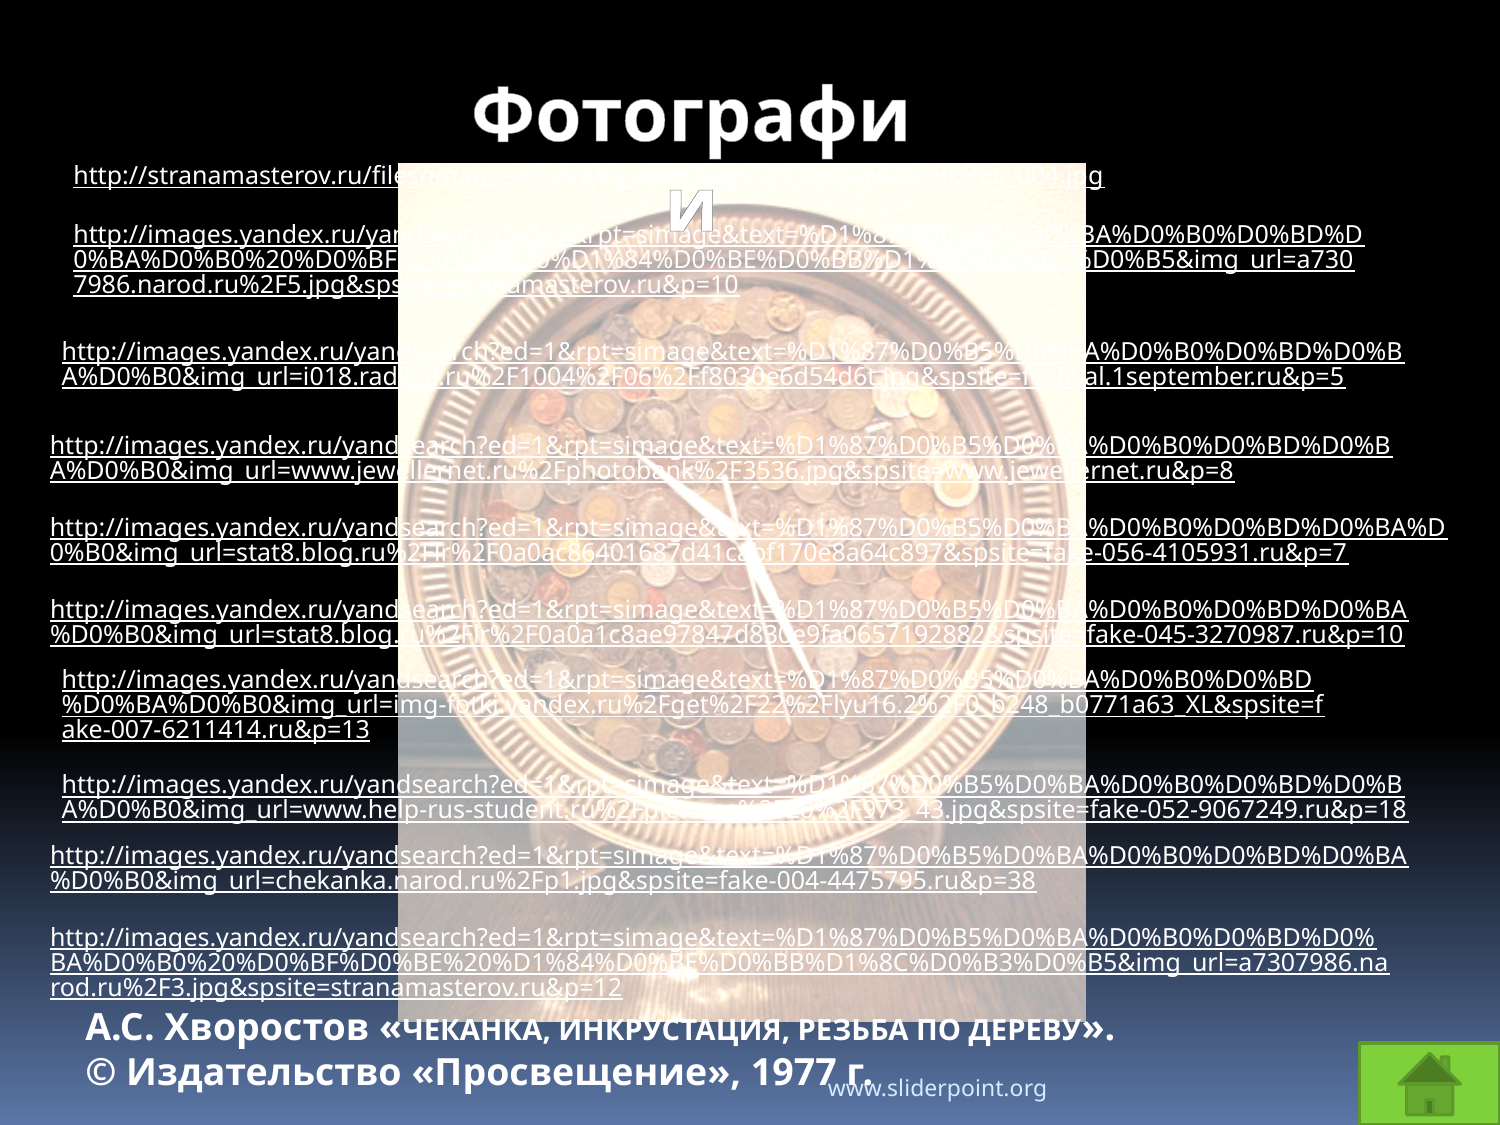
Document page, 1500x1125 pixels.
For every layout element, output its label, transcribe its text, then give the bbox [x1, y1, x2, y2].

text_box Фотографии [445, 58, 938, 155]
text_box http://images.yandex.ru/yandsearch?ed=1&rpt=simage&text=%D1%87%D0%B5%D0%BA%D0%B0%D0%BD%D0%BA%D0%B0&img_url=stat8.blog.ru%2Flr%2F0a0a1c8ae97847d830e9fa0657192882&spsite=fake-045-3270987.ru&p=10 [35, 585, 389, 665]
text_box http://images.yandex.ru/yandsearch?ed=1&rpt=simage&text=%D1%87%D0%B5%D0%BA%D0%B0%D0%BD%D0%BA%D0%B0&img_url=chekanka.narod.ru%2Fp1.jpg&spsite=fake-004-4475795.ru&p=38 [35, 832, 389, 911]
text_box http://images.yandex.ru/yandsearch?ed=1&rpt=simage&text=%D1%87%D0%B5%D0%BA%D0%B0%D0%BD%D0%BA%D0%B0&img_url=stat8.blog.ru%2Flr%2F0a0ac86401687d41cabf170e8a64c897&spsite=fake-056-4105931.ru&p=7 [1096, 503, 1465, 583]
text_box http://images.yandex.ru/yandsearch?ed=1&rpt=simage&text=%D1%87%D0%B5%D0%BA%D0%B0%D0%BD%D0%BA%D0%B0&img_url=stat8.blog.ru%2Flr%2F0a0a1c8ae97847d830e9fa0657192882&spsite=fake-045-3270987.ru&p=10 [1096, 585, 1442, 665]
text_box http://images.yandex.ru/yandsearch?ed=1&rpt=simage&text=%D1%87%D0%B5%D0%BA%D0%B0%D0%BD%D0%BA%D0%B0&img_url=img-fotki.yandex.ru%2Fget%2F22%2Flyu16.2%2F0_b248_b0771a63_XL&spsite=fake-007-6211414.ru&p=13 [46, 656, 389, 735]
text_box http://images.yandex.ru/yandsearch?ed=1&rpt=simage&text=%D1%87%D0%B5%D0%BA%D0%B0%D0%BD%D0%BA%D0%B0%20%D0%BF%D0%BE%20%D1%84%D0%BE%D0%BB%D1%8C%D0%B3%D0%B5&img_url=a7307986.narod.ru%2F5.jpg&spsite=stranamasterov.ru&p=10 [58, 210, 389, 290]
text_box http://images.yandex.ru/yandsearch?ed=1&rpt=simage&text=%D1%87%D0%B5%D0%BA%D0%B0%D0%BD%D0%BA%D0%B0&img_url=www.help-rus-student.ru%2Fpictures%2F20%2F973_43.jpg&spsite=fake-052-9067249.ru&p=18 [1096, 761, 1430, 832]
text_box http://images.yandex.ru/yandsearch?ed=1&rpt=simage&text=%D1%87%D0%B5%D0%BA%D0%B0%D0%BD%D0%BA%D0%B0%20%D0%BF%D0%BE%20%D1%84%D0%BE%D0%BB%D1%8C%D0%B3%D0%B5&img_url=a7307986.narod.ru%2F3.jpg&spsite=stranamasterov.ru&p=12 [1096, 914, 1407, 993]
picture [397, 163, 1087, 1023]
text_box http://images.yandex.ru/yandsearch?ed=1&rpt=simage&text=%D1%87%D0%B5%D0%BA%D0%B0%D0%BD%D0%BA%D0%B0&img_url=www.jewellernet.ru%2Fphotobank%2F3536.jpg&spsite=www.jewellernet.ru&p=8 [35, 421, 389, 501]
text_box [1358, 1041, 1500, 1125]
footer www.sliderpoint.org [150, 1052, 1063, 1113]
text_box http://images.yandex.ru/yandsearch?ed=1&rpt=simage&text=%D1%87%D0%B5%D0%BA%D0%B0%D0%BD%D0%BA%D0%B0%20%D0%BF%D0%BE%20%D1%84%D0%BE%D0%BB%D1%8C%D0%B3%D0%B5&img_url=a7307986.narod.ru%2F5.jpg&spsite=stranamasterov.ru&p=10 [1096, 210, 1383, 290]
text_box http://images.yandex.ru/yandsearch?ed=1&rpt=simage&text=%D1%87%D0%B5%D0%BA%D0%B0%D0%BD%D0%BA%D0%B0%20%D0%BF%D0%BE%20%D1%84%D0%BE%D0%BB%D1%8C%D0%B3%D0%B5&img_url=a7307986.narod.ru%2F3.jpg&spsite=stranamasterov.ru&p=12 [35, 914, 389, 993]
text_box http://images.yandex.ru/yandsearch?ed=1&rpt=simage&text=%D1%87%D0%B5%D0%BA%D0%B0%D0%BD%D0%BA%D0%B0&img_url=img-fotki.yandex.ru%2Fget%2F22%2Flyu16.2%2F0_b248_b0771a63_XL&spsite=fake-007-6211414.ru&p=13 [1096, 656, 1348, 735]
text_box http://stranamasterov.ru/files/imagecache/orig_with_logo/i0911/CANON_REBEL_004.jpg [58, 152, 445, 202]
text_box http://images.yandex.ru/yandsearch?ed=1&rpt=simage&text=%D1%87%D0%B5%D0%BA%D0%B0%D0%BD%D0%BA%D0%B0&img_url=www.help-rus-student.ru%2Fpictures%2F20%2F973_43.jpg&spsite=fake-052-9067249.ru&p=18 [46, 761, 389, 832]
text_box http://images.yandex.ru/yandsearch?ed=1&rpt=simage&text=%D1%87%D0%B5%D0%BA%D0%B0%D0%BD%D0%BA%D0%B0&img_url=i018.radikal.ru%2F1004%2F06%2Ff8030e6d54d6t.jpg&spsite=festival.1september.ru&p=5 [46, 328, 389, 407]
text_box А.С. Хворостов «ЧЕКАНКА, ИНКРУСТАЦИЯ, РЕЗЬБА ПО ДЕРЕВУ». © Издательство «Просвещение», 1977 г. [70, 996, 1131, 1101]
text_box http://images.yandex.ru/yandsearch?ed=1&rpt=simage&text=%D1%87%D0%B5%D0%BA%D0%B0%D0%BD%D0%BA%D0%B0&img_url=i018.radikal.ru%2F1004%2F06%2Ff8030e6d54d6t.jpg&spsite=festival.1september.ru&p=5 [1096, 328, 1430, 407]
text_box http://images.yandex.ru/yandsearch?ed=1&rpt=simage&text=%D1%87%D0%B5%D0%BA%D0%B0%D0%BD%D0%BA%D0%B0&img_url=stat8.blog.ru%2Flr%2F0a0ac86401687d41cabf170e8a64c897&spsite=fake-056-4105931.ru&p=7 [35, 503, 389, 583]
text_box http://images.yandex.ru/yandsearch?ed=1&rpt=simage&text=%D1%87%D0%B5%D0%BA%D0%B0%D0%BD%D0%BA%D0%B0&img_url=www.jewellernet.ru%2Fphotobank%2F3536.jpg&spsite=www.jewellernet.ru&p=8 [1096, 421, 1418, 501]
text_box http://images.yandex.ru/yandsearch?ed=1&rpt=simage&text=%D1%87%D0%B5%D0%BA%D0%B0%D0%BD%D0%BA%D0%B0&img_url=chekanka.narod.ru%2Fp1.jpg&spsite=fake-004-4475795.ru&p=38 [1096, 832, 1442, 911]
text_box http://stranamasterov.ru/files/imagecache/orig_with_logo/i0911/CANON_REBEL_004.jpg [938, 152, 1430, 202]
